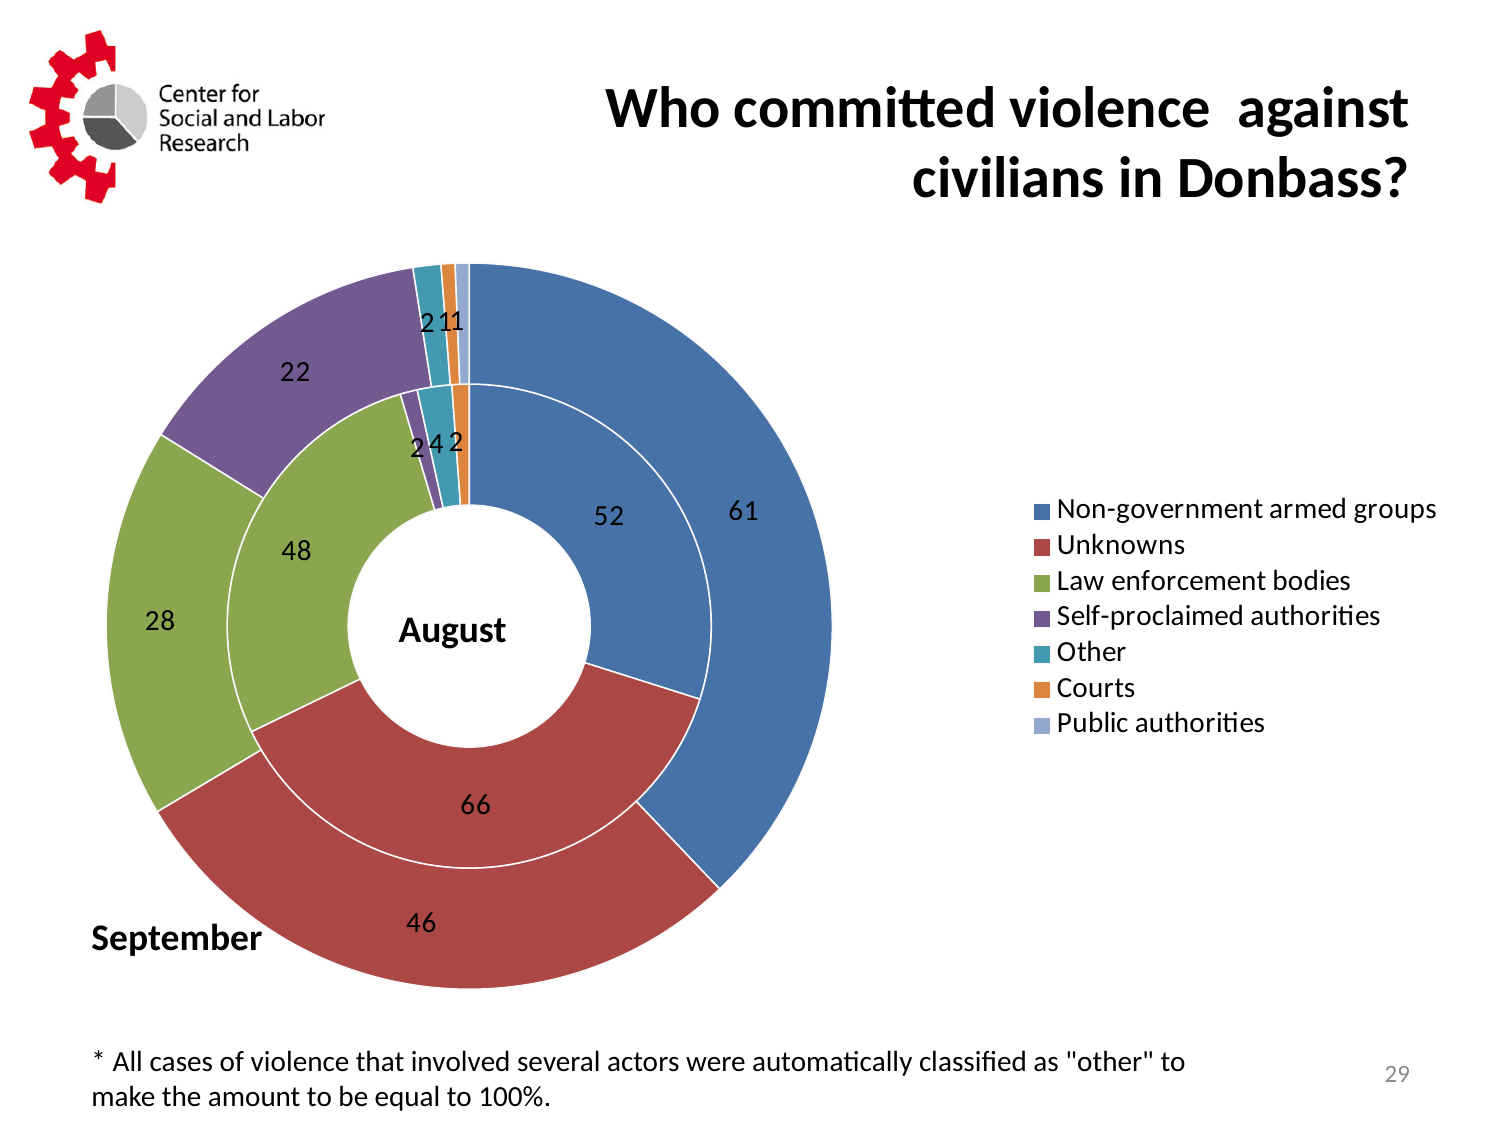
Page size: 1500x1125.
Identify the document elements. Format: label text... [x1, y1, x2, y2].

picture [29, 30, 326, 204]
slide_number 29 [1270, 1042, 1425, 1103]
text_box * All cases of violence that involved several actors were automatically classified as "other" to make the amount to be equal to 100%. [76, 1034, 1270, 1120]
title Who committed violence against civilians in Donbass? [395, 45, 1425, 233]
chart [0, 238, 1459, 1000]
